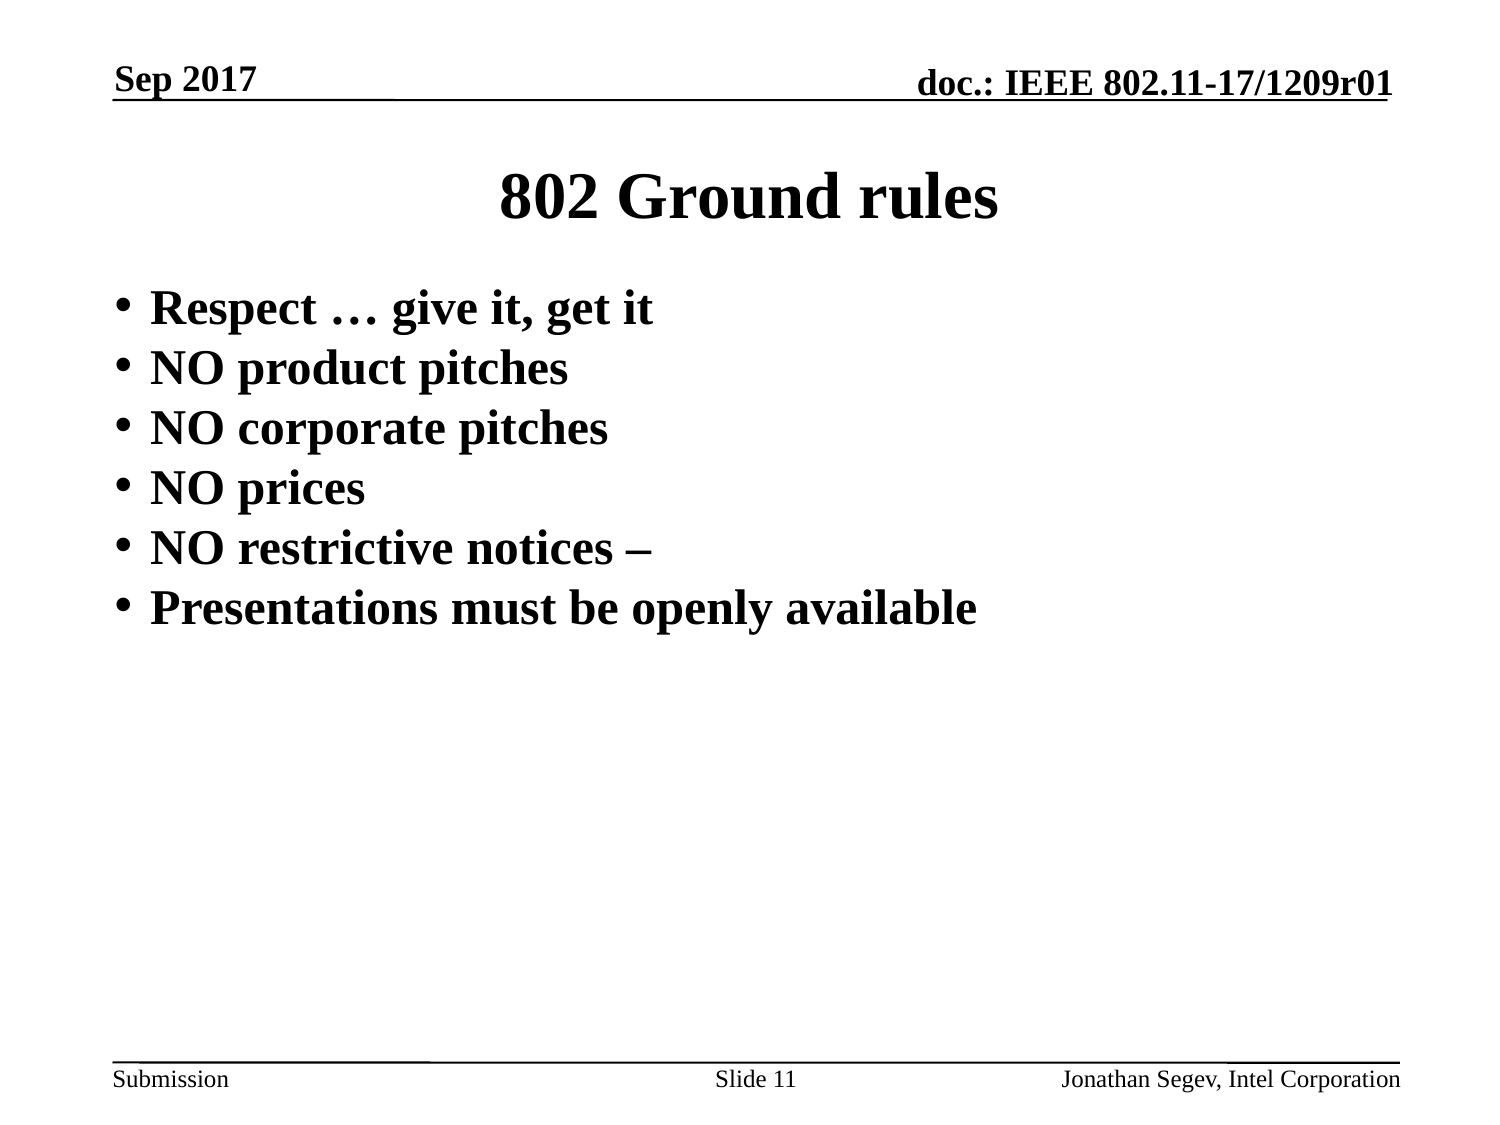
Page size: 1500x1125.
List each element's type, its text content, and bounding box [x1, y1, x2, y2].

text_box Respect … give it, get it NO product pitches NO corporate pitches NO prices NO restrictive notices – Presentations must be openly available [99, 267, 1450, 1010]
footer Jonathan Segev, Intel Corporation [878, 1061, 1402, 1093]
slide_number Slide 11 [712, 1061, 800, 1123]
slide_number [114, 54, 423, 100]
title 802 Ground rules [112, 116, 1388, 267]
